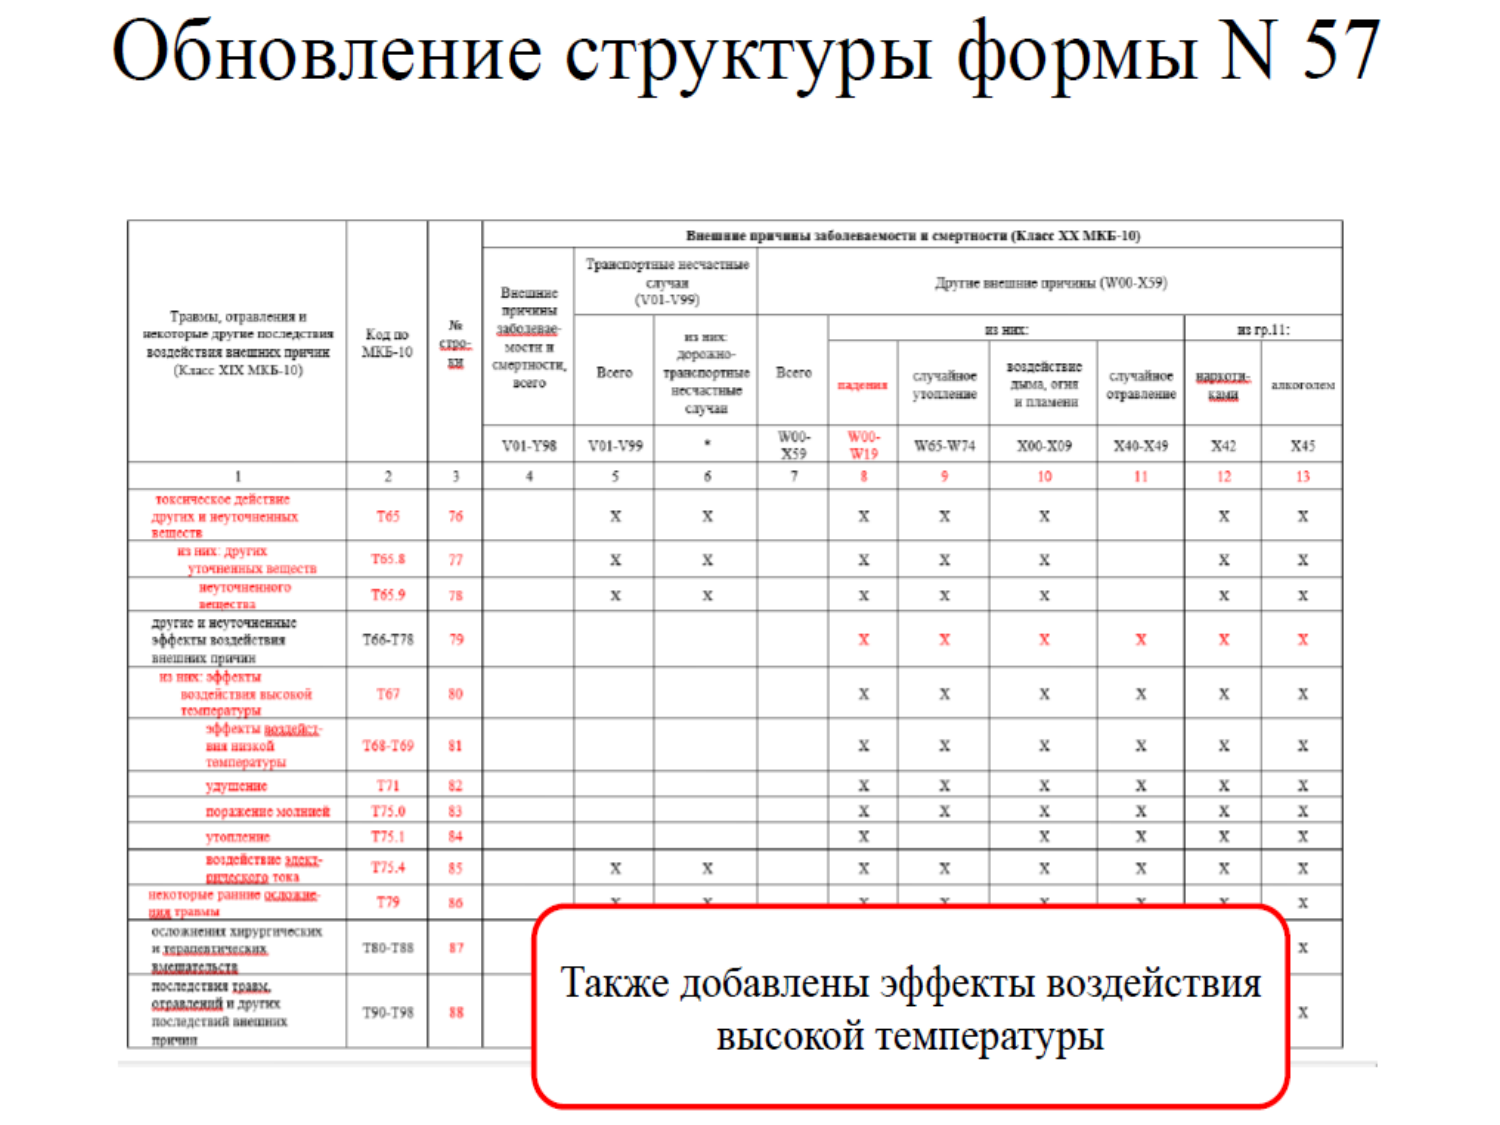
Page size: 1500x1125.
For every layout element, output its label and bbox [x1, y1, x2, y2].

list [102, 0, 1394, 1125]
